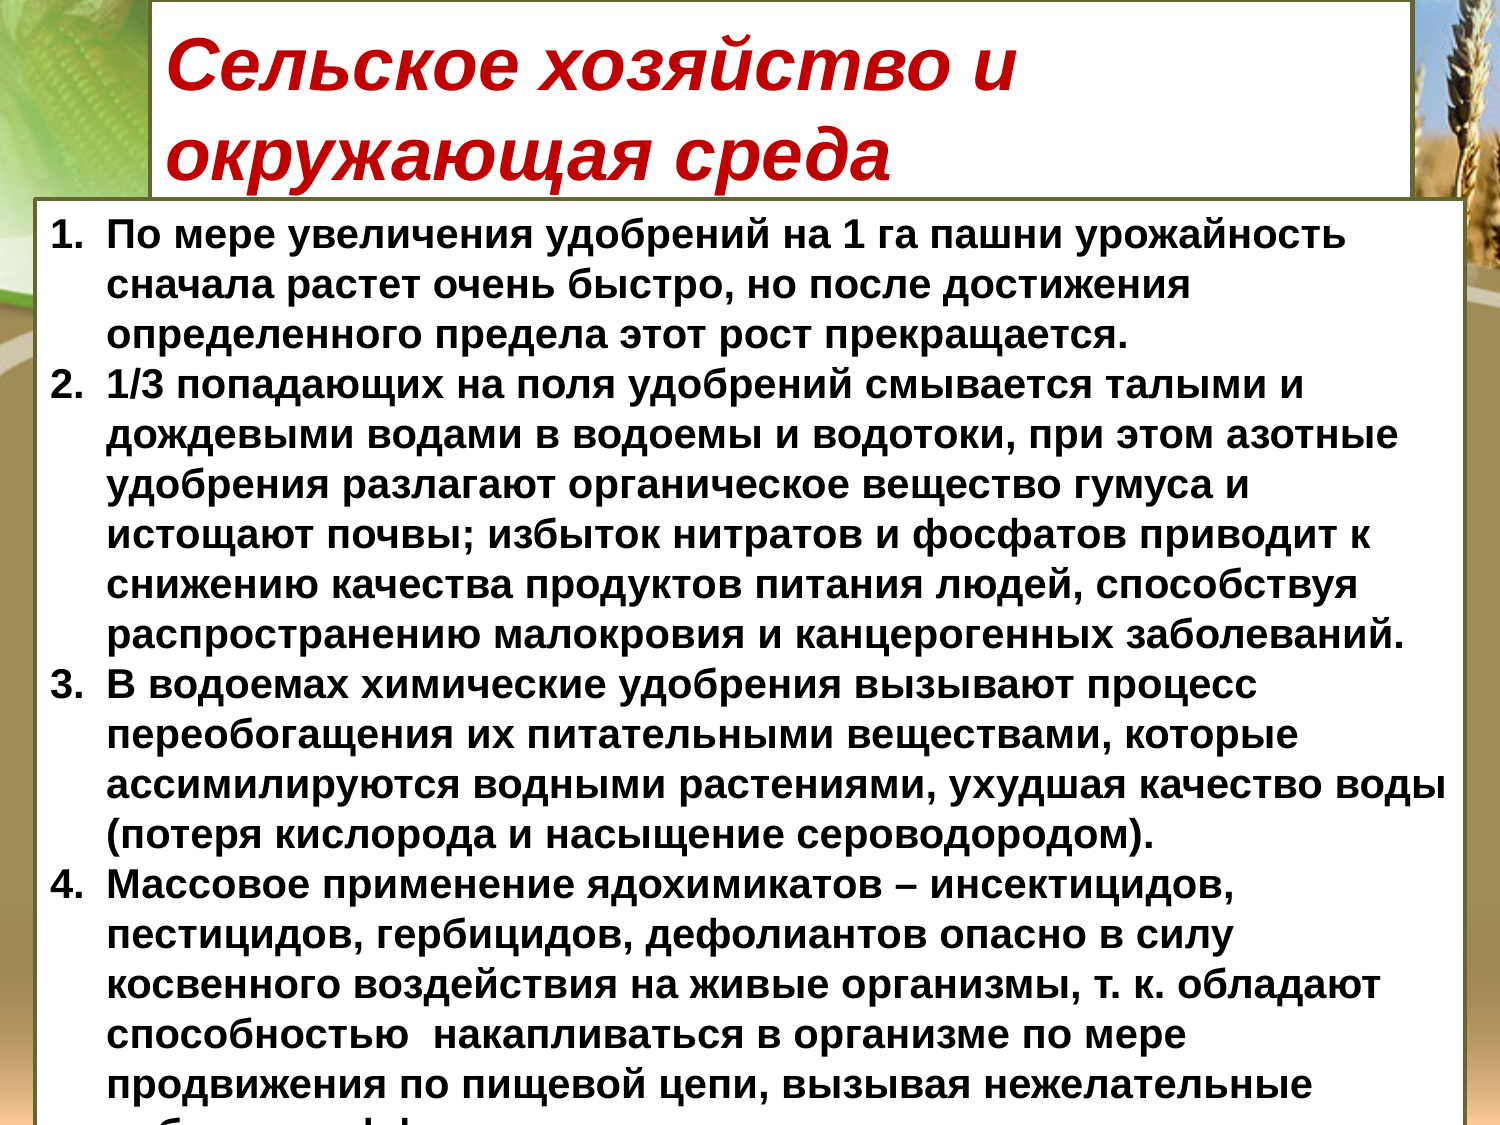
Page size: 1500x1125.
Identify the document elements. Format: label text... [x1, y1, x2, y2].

picture [1415, 0, 1500, 935]
title Сельское хозяйство и окружающая среда [148, 0, 1415, 197]
picture [0, 0, 148, 935]
text_box По мере увеличения удобрений на 1 га пашни урожайность сначала растет очень быстро, но после достижения определенного предела этот рост прекращается. 1/3 попадающих на поля удобрений смывается талыми и дождевыми водами в водоемы и водотоки, при этом азотные удобрения разлагают органическое вещество гумуса и истощают почвы; избыток нитратов и фосфатов приводит к снижению качества продуктов питания людей, способствуя распространению малокровия и канцерогенных заболеваний. В водоемах химические удобрения вызывают процесс переобогащения их питательными веществами, которые ассимилируются водными растениями, ухудшая качество воды (потеря кислорода и насыщение сероводородом). Массовое применение ядохимикатов – инсектицидов, пестицидов, гербицидов, дефолиантов опасно в силу косвенного воздействия на живые организмы, т. к. обладают способностью накапливаться в организме по мере продвижения по пищевой цепи, вызывая нежелательные побочные эффекты и даже генетические нарушения. [33, 197, 1467, 1125]
